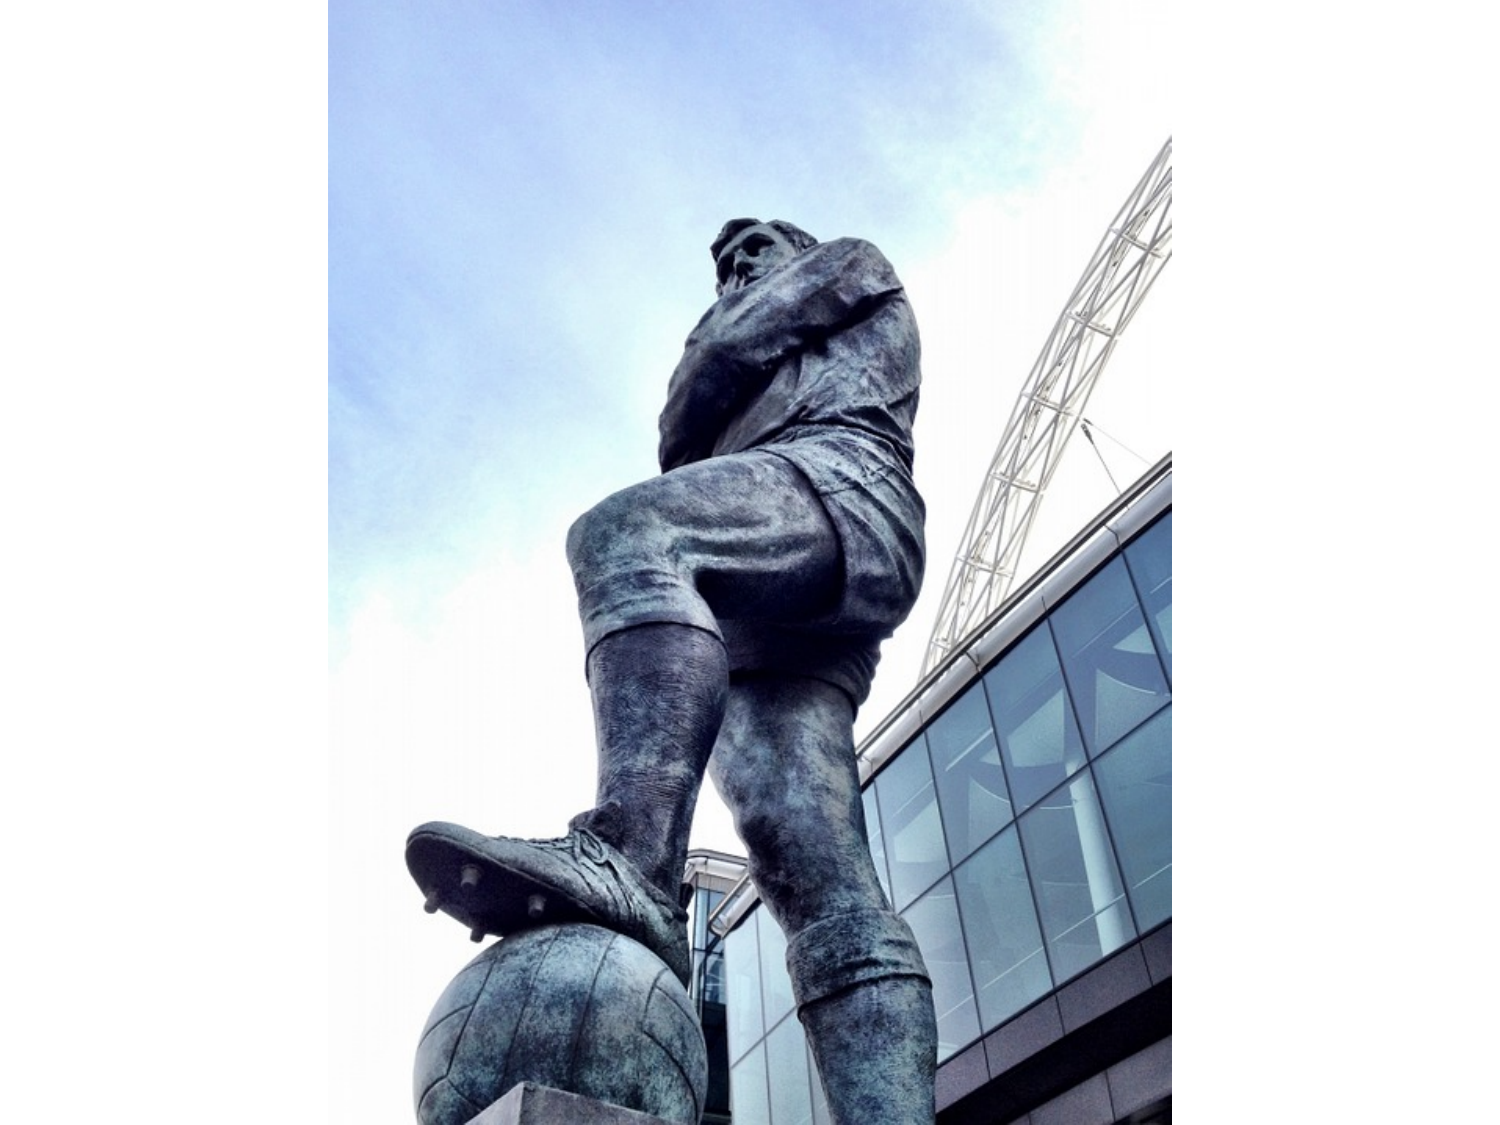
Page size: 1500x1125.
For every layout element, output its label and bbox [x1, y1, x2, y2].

picture [328, 0, 1172, 1125]
